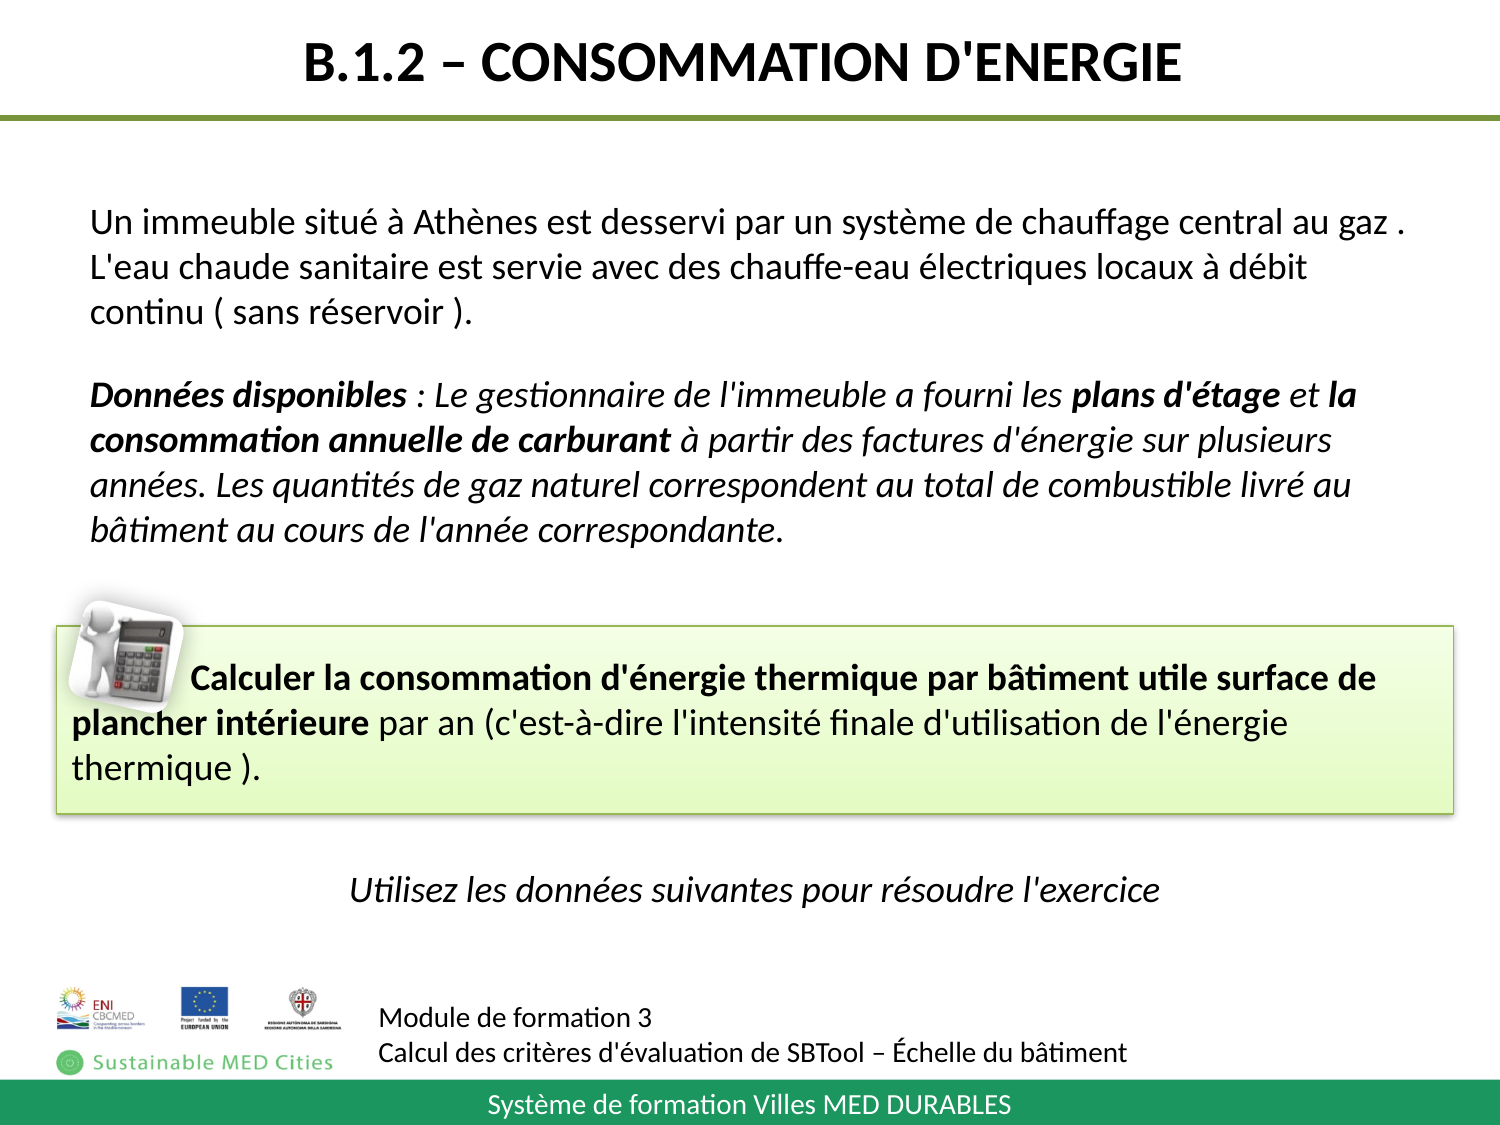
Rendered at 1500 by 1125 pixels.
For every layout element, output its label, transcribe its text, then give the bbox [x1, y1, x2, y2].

picture [86, 600, 130, 607]
list Un immeuble situé à Athènes est desservi par un système de chauffage central au gaz . L'eau chaude sanitaire est servie avec des chauffe-eau électriques locaux à débit continu ( sans réservoir ). Données disponibles : Le gestionnaire de l'immeuble a fourni les plans d'étage et la consommation annuelle de carburant à partir des factures d'énergie sur plusieurs années. Les quantités de gaz naturel correspondent au total de combustible livré au bâtiment au cours de l'année correspondante. Utilisez les données suivantes pour résoudre l'exercice [75, 157, 1436, 605]
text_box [56, 607, 1454, 815]
list Un immeuble situé à Athènes est desservi par un système de chauffage central au gaz . L'eau chaude sanitaire est servie avec des chauffe-eau électriques locaux à débit continu ( sans réservoir ). Données disponibles : Le gestionnaire de l'immeuble a fourni les plans d'étage et la consommation annuelle de carburant à partir des factures d'énergie sur plusieurs années. Les quantités de gaz naturel correspondent au total de combustible livré au bâtiment au cours de l'année correspondante. Utilisez les données suivantes pour résoudre l'exercice [75, 824, 1436, 943]
title B.1.2 – CONSOMMATION D'ENERGIE [0, 0, 1500, 117]
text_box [0, 972, 1500, 1125]
